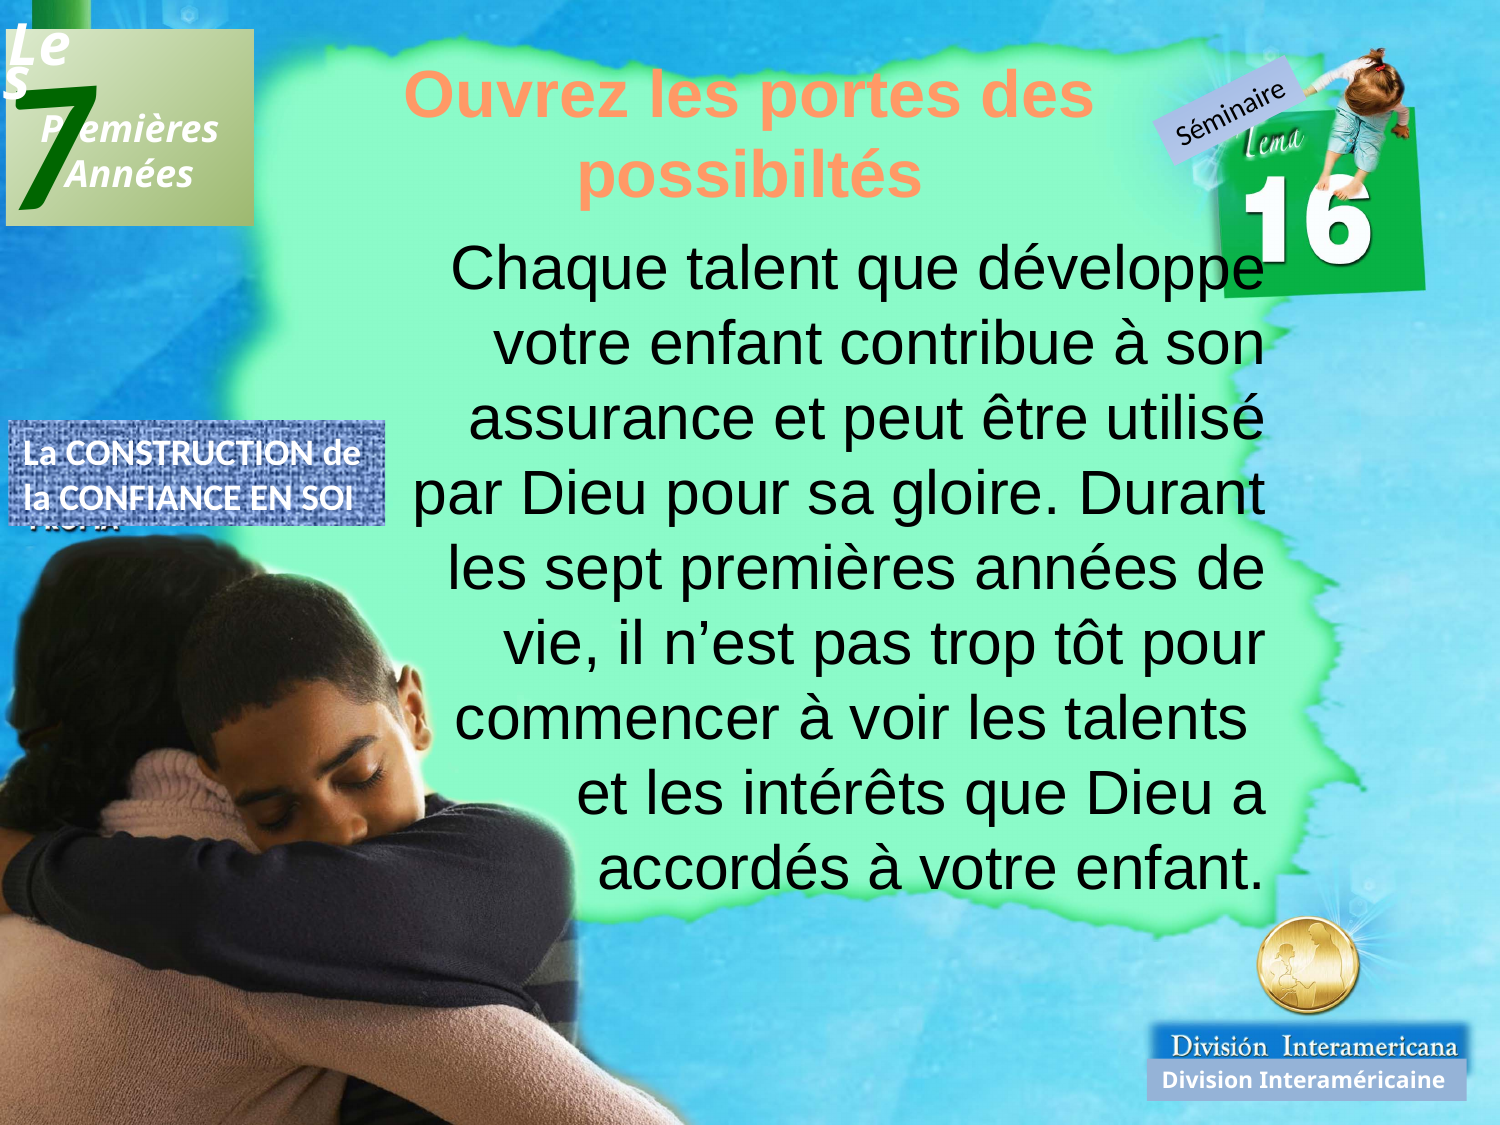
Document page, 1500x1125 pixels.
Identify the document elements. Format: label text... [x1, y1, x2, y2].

text_box Chaque talent que développe votre enfant contribue à son assurance et peut être utilisé par Dieu pour sa gloire. Durant les sept premières années de vie, il n’est pas trop tôt pour commencer à voir les talents et les intérêts que Dieu a accordés à votre enfant. [360, 219, 1282, 910]
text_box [0, 17, 255, 256]
picture [0, 0, 1500, 1125]
text_box La CONSTRUCTION de la CONFIANCE EN SOI [8, 420, 386, 526]
text_box Division Interaméricaine [1146, 1058, 1467, 1101]
text_box Séminaire [1152, 54, 1307, 166]
text_box Ouvrez les portes des possibiltés [301, 43, 1199, 218]
